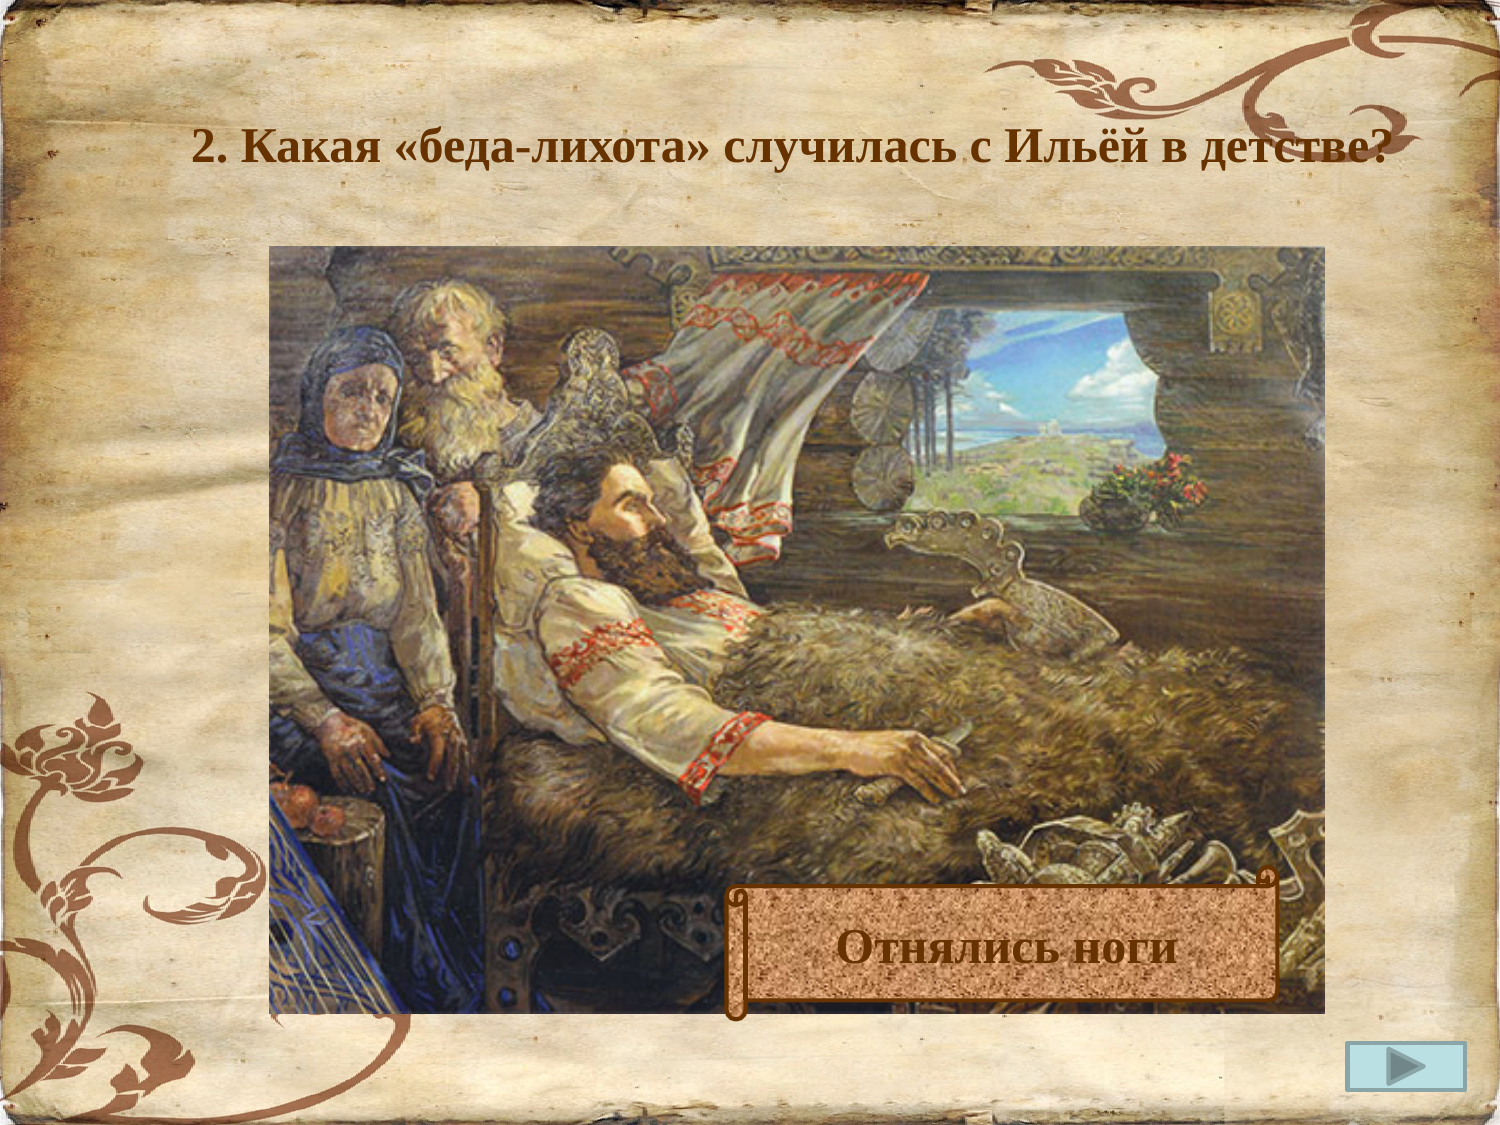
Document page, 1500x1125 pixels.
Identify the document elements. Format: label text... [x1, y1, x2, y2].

text_box [1345, 1041, 1467, 1092]
list 2. Какая «беда-лихота» случилась с Ильёй в детстве? [175, 105, 1430, 200]
picture [0, 0, 1500, 1125]
